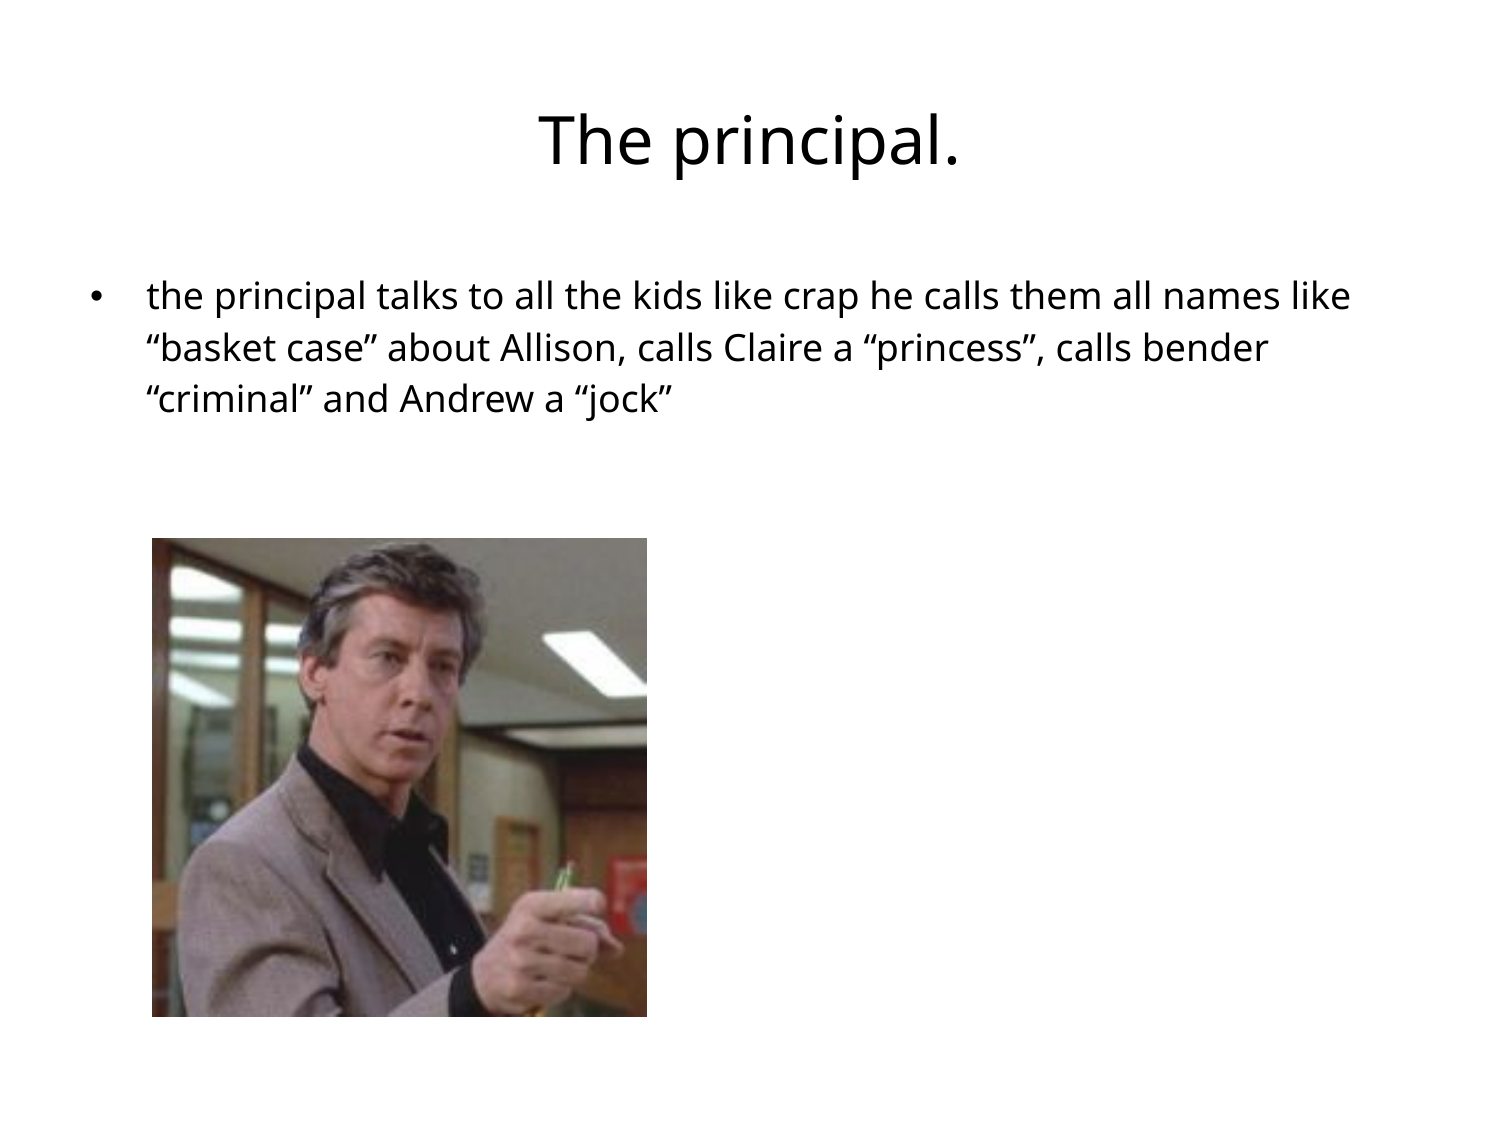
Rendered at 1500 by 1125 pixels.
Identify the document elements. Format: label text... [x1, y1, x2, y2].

title The principal. [75, 45, 1425, 233]
picture [152, 538, 648, 1017]
list the principal talks to all the kids like crap he calls them all names like “basket case” about Allison, calls Claire a “princess”, calls bender “criminal” and Andrew a “jock” [75, 262, 1425, 1005]
